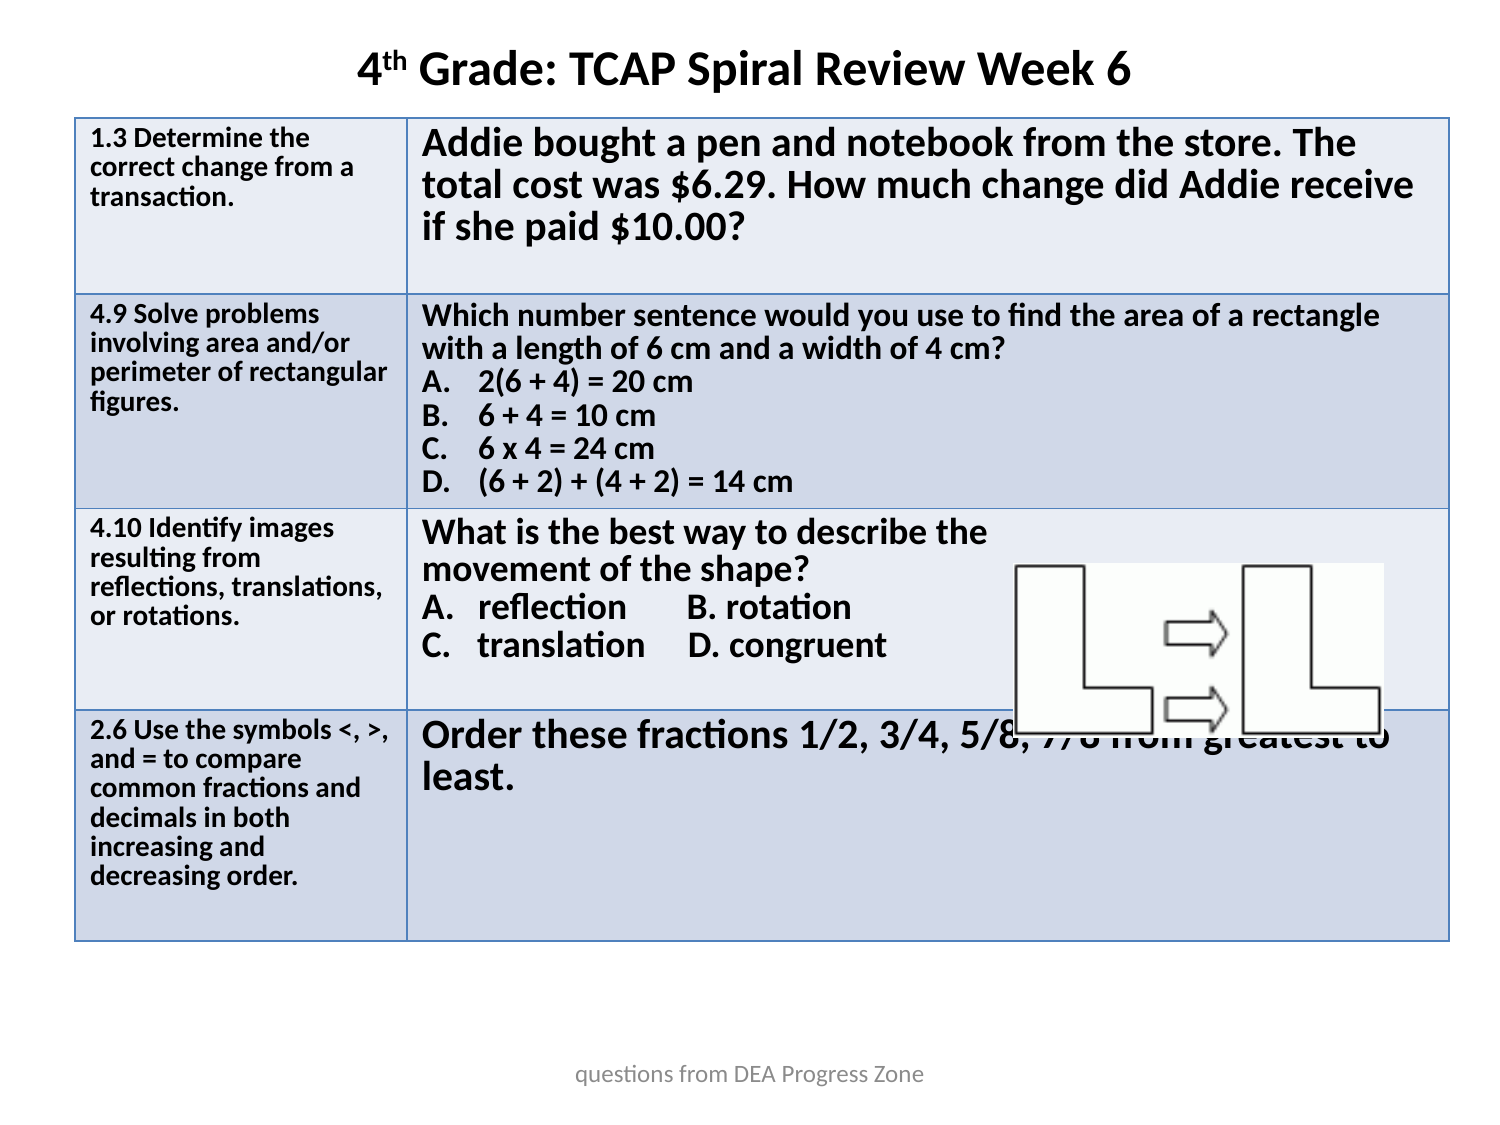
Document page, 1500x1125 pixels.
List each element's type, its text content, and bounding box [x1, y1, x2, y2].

title 4th Grade: TCAP Spiral Review Week 6 [74, 44, 1426, 86]
table_cell Order these fractions 1/2, 3/4, 5/8, 7/8 from greatest to least. [408, 711, 1448, 940]
table_header Addie bought a pen and notebook from the store. The total cost was $6.29. How much change did Addie receive if she paid $10.00? [408, 119, 1448, 293]
table_cell 4.9 Solve problems involving area and/or perimeter of rectangular figures. [76, 295, 406, 508]
table_header 1.3 Determine the correct change from a transaction. [76, 119, 406, 293]
picture [1012, 563, 1384, 738]
table_cell 4.10 Identify images resulting from reflections, translations, or rotations. [76, 509, 406, 709]
table_cell What is the best way to describe the movement of the shape? reflection B. rotation C. translation D. congruent [408, 509, 1448, 709]
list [634, 579, 866, 688]
table_cell Which number sentence would you use to find the area of a rectangle with a length of 6 cm and a width of 4 cm? 2(6 + 4) = 20 cm 6 + 4 = 10 cm 6 x 4 = 24 cm (6 + 2) + (4 + 2) = 14 cm [408, 295, 1448, 508]
table_cell 2.6 Use the symbols <, >, and = to compare common fractions and decimals in both increasing and decreasing order. [76, 711, 406, 940]
footer questions from DEA Progress Zone [512, 1042, 988, 1103]
